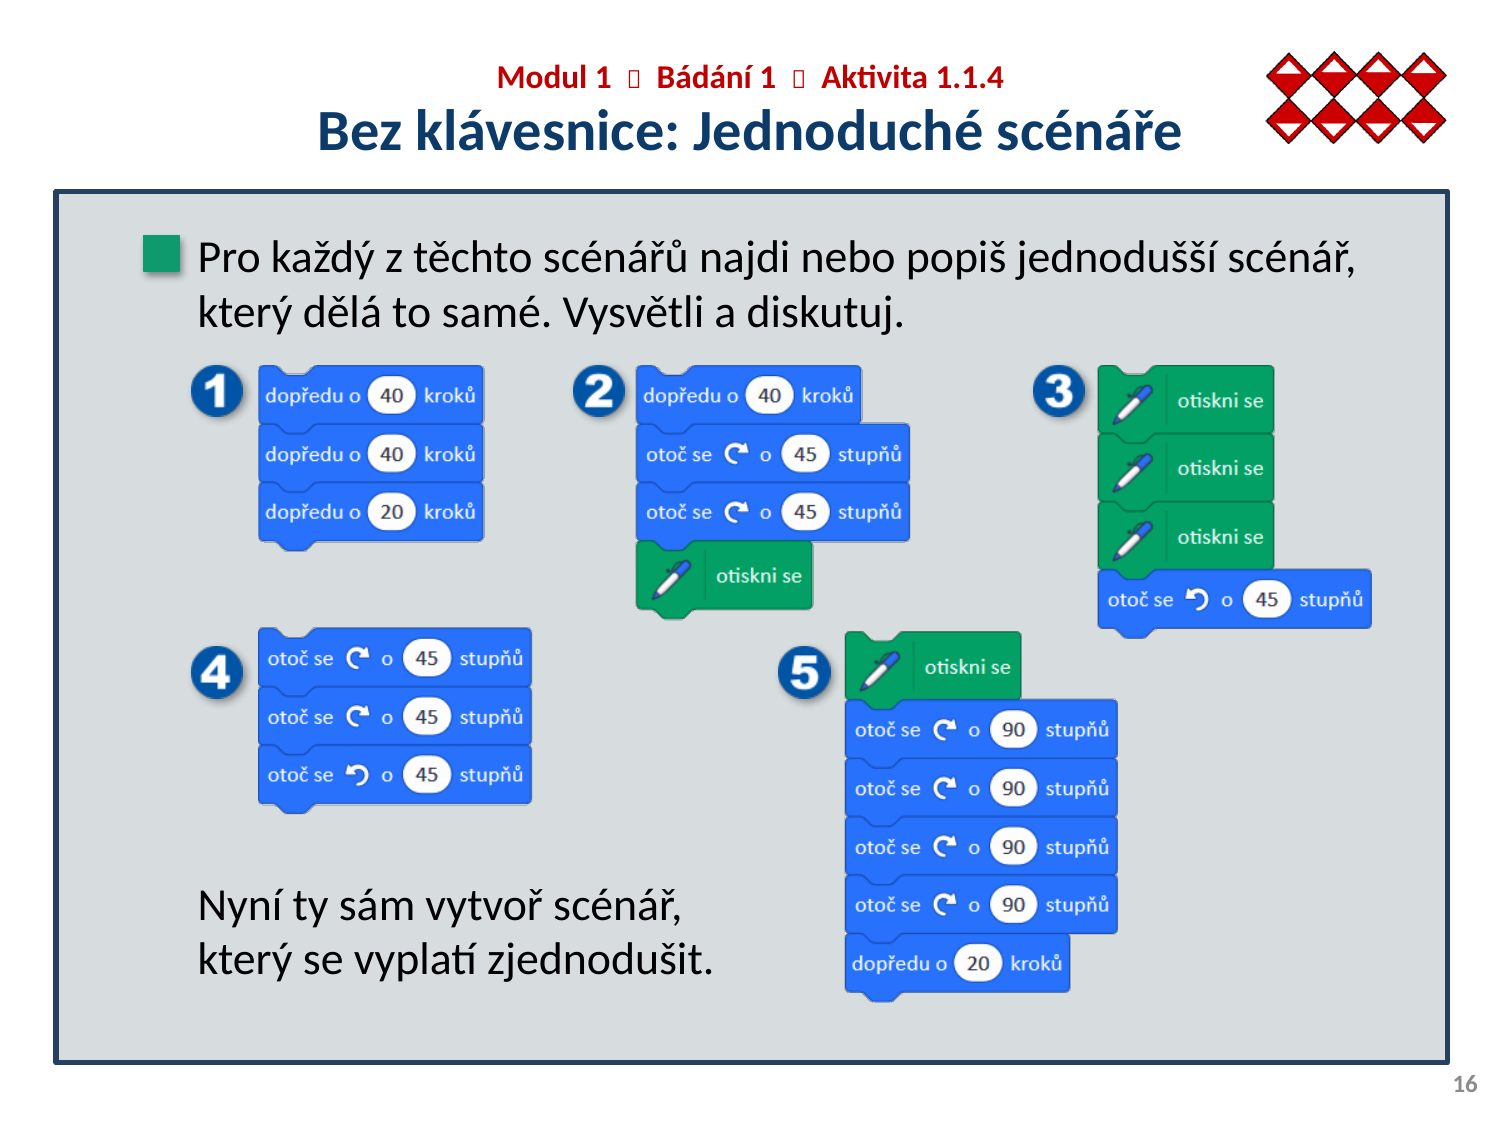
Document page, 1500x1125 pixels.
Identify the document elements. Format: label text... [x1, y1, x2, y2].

picture [258, 365, 1372, 1004]
slide_number 16 [1230, 1062, 1493, 1104]
text_box Modul 1  Bádání 1  Aktivita 1.1.4 Bez klávesnice: Jednoduché scénáře [187, 47, 1314, 170]
picture [190, 646, 243, 699]
picture [190, 365, 243, 418]
picture [1265, 51, 1447, 144]
text_box [143, 235, 180, 272]
text_box Pro každý z těchto scénářů najdi nebo popiš jednodušší scénář, který dělá to samé. Vysvětli a diskutuj. Nyní ty sám vytvoř scénář, který se vyplatí zjednodušit. [54, 189, 1449, 1065]
